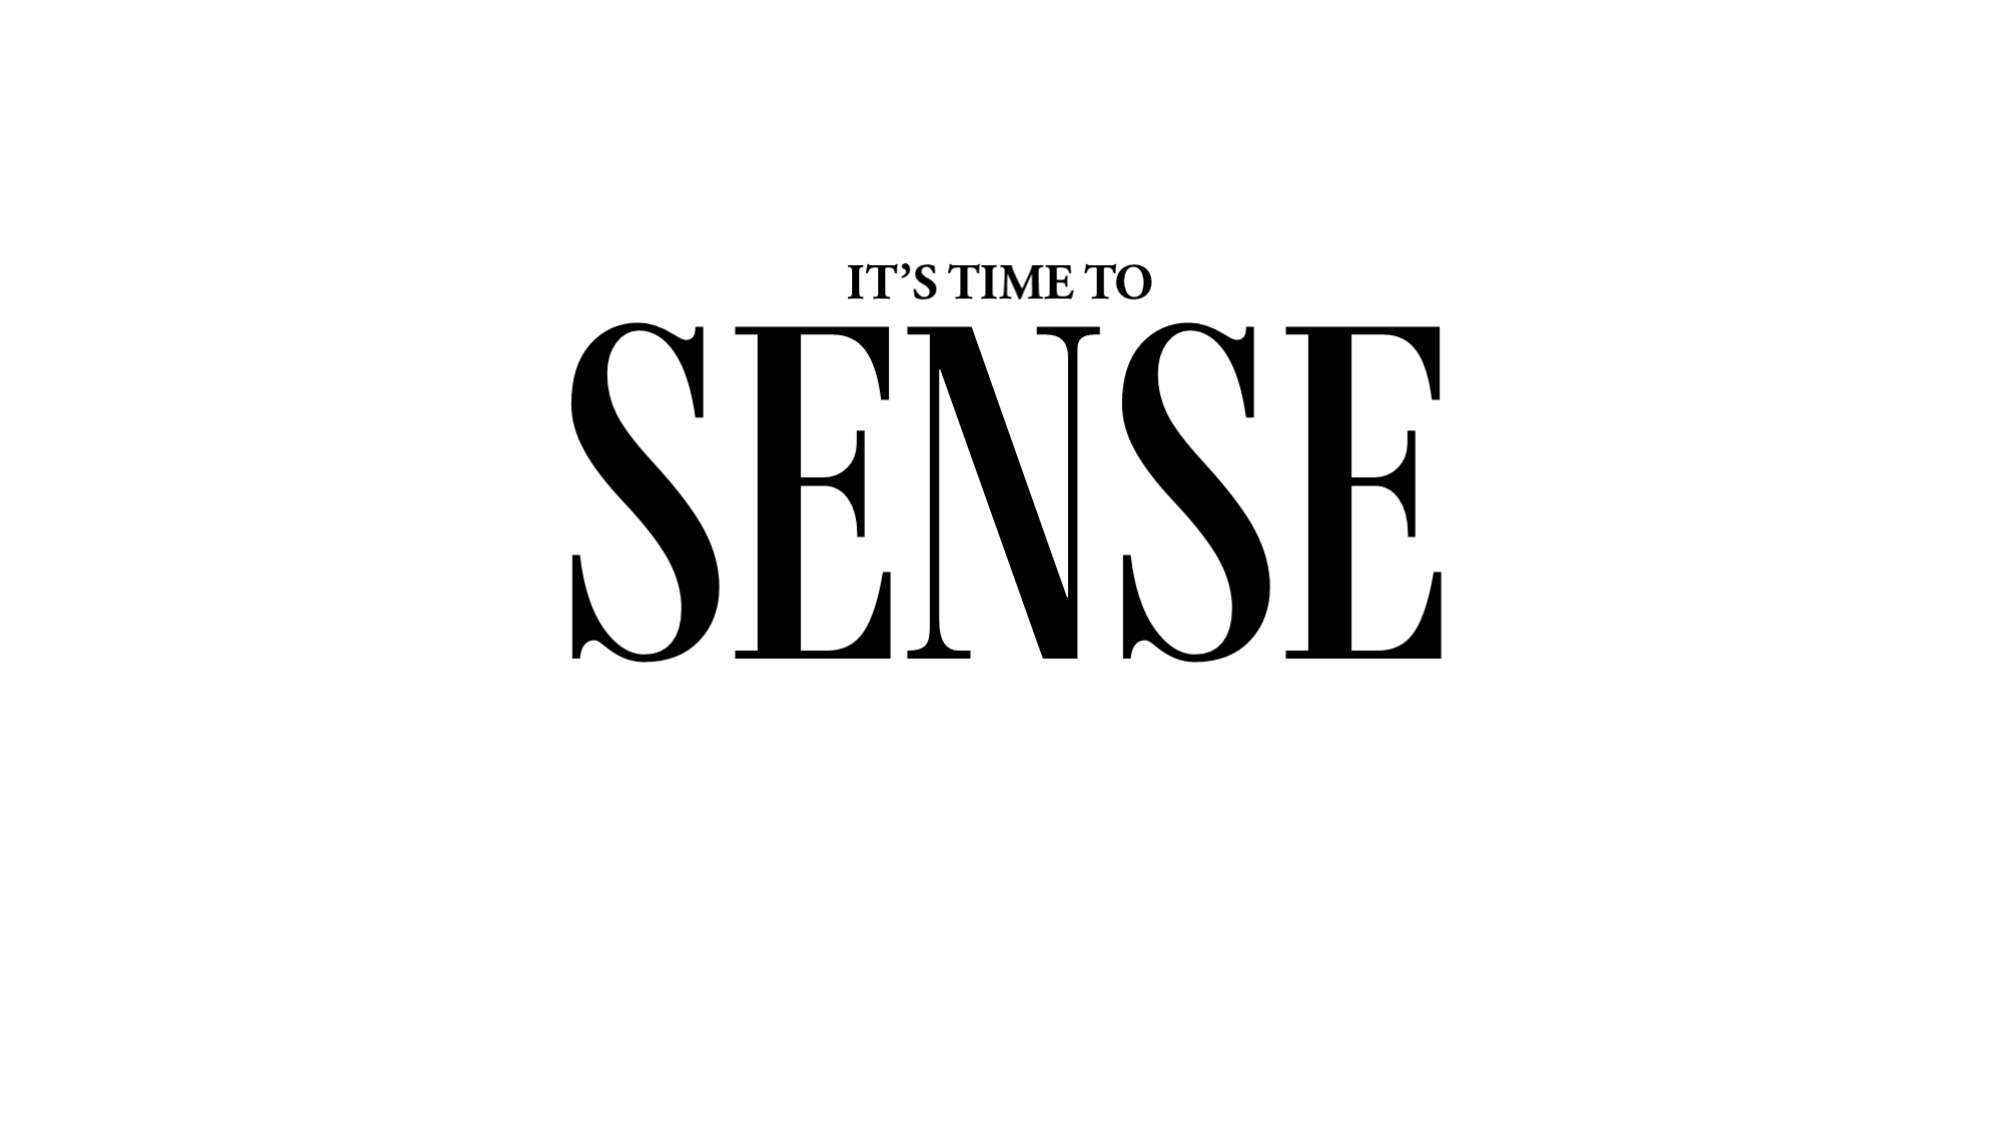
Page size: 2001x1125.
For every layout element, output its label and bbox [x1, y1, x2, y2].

picture [239, 14, 1761, 1110]
